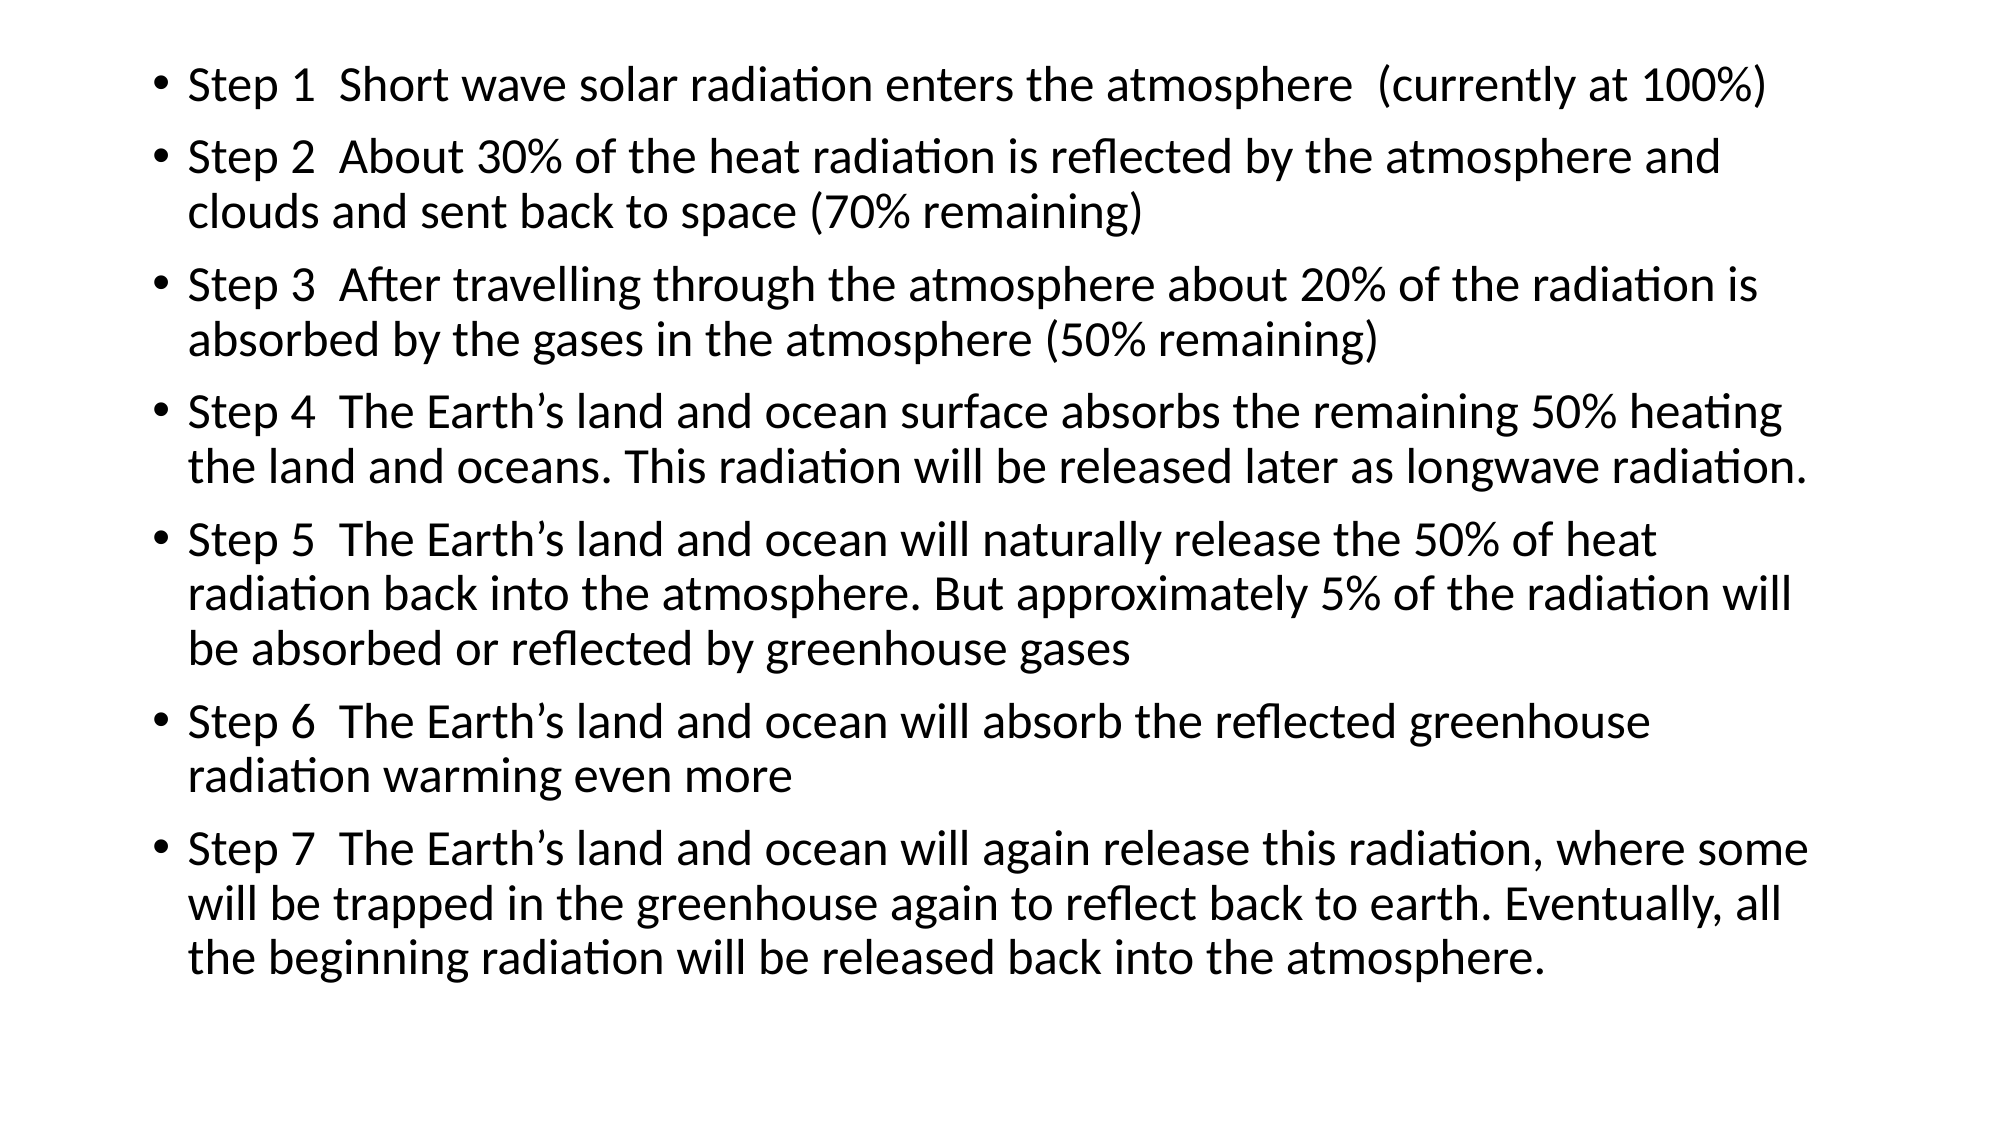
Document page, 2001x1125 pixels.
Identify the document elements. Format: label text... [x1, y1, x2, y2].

list Step 1 Short wave solar radiation enters the atmosphere (currently at 100%) Step 2 About 30% of the heat radiation is reflected by the atmosphere and clouds and sent back to space (70% remaining) Step 3 After travelling through the atmosphere about 20% of the radiation is absorbed by the gases in the atmosphere (50% remaining) Step 4 The Earth’s land and ocean surface absorbs the remaining 50% heating the land and oceans. This radiation will be released later as longwave radiation. Step 5 The Earth’s land and ocean will naturally release the 50% of heat radiation back into the atmosphere. But approximately 5% of the radiation will be absorbed or reflected by greenhouse gases Step 6 The Earth’s land and ocean will absorb the reflected greenhouse radiation warming even more Step 7 The Earth’s land and ocean will again release this radiation, where some will be trapped in the greenhouse again to reflect back to earth. Eventually, all the beginning radiation will be released back into the atmosphere. [137, 50, 1863, 1014]
